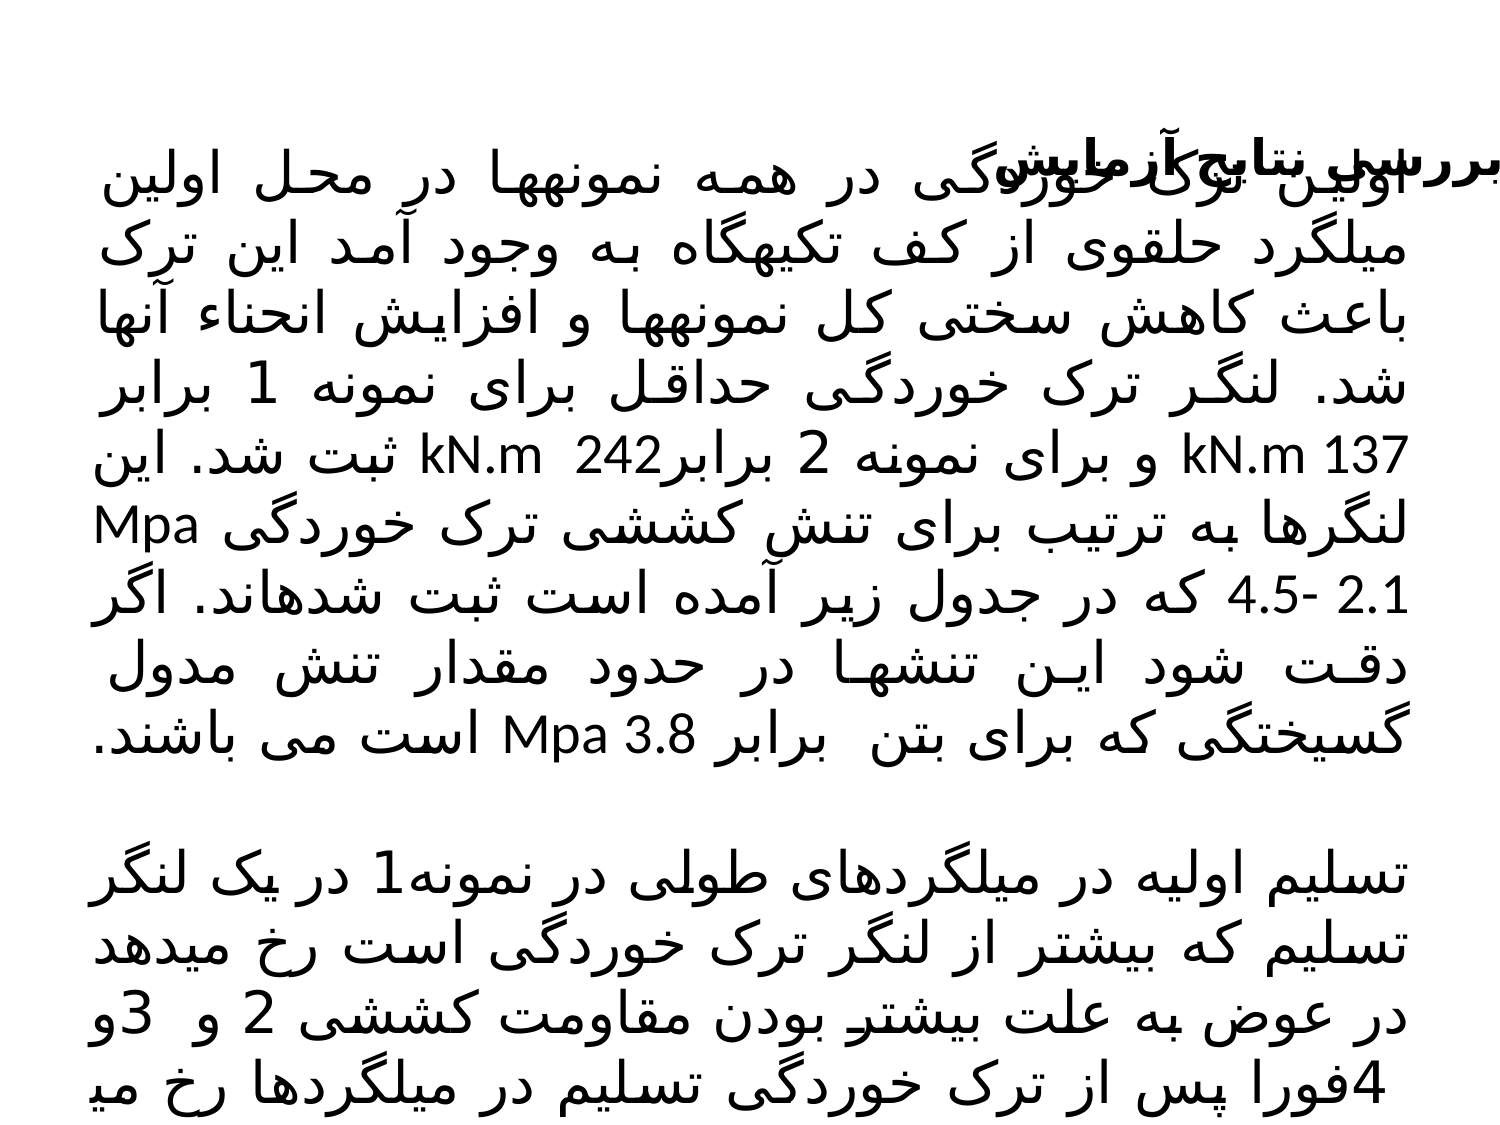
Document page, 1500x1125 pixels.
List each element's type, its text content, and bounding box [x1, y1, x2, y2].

title اولین ترک خوردگی در همه نمونه­ها در محل اولین میلگرد حلقوی از کف تکیه­گاه به وجود آمد این ترک باعث کاهش سختی کل نمونه­ها و افزایش انحناء آنها شد. لنگر ترک خوردگی حداقل برای نمونه 1 برابر kN.m 137 و برای نمونه 2 برابرkN.m 242 ثبت شد. این لنگرها به ترتیب برای تنش کششی ترک خوردگی Mpa 4.5- 2.1 که در جدول زیر آمده است ثبت شده­اند. اگر دقت شود این تنش­ها در حدود مقدار تنش مدول گسیختگی که برای بتن برابر Mpa 3.8 است می باشند. تسلیم اولیه در میلگردهای طولی در نمونه1 در یک لنگر تسلیم که بیشتر از لنگر ترک خوردگی است رخ می­دهد در عوض به علت بیشتر بودن مقاومت کششی 2 و 3و 4فورا پس از ترک خوردگی تسلیم در میلگردها رخ می­دهد. [75, 179, 1425, 1072]
text_box بررسی نتایج آزمایش [978, 118, 1500, 194]
